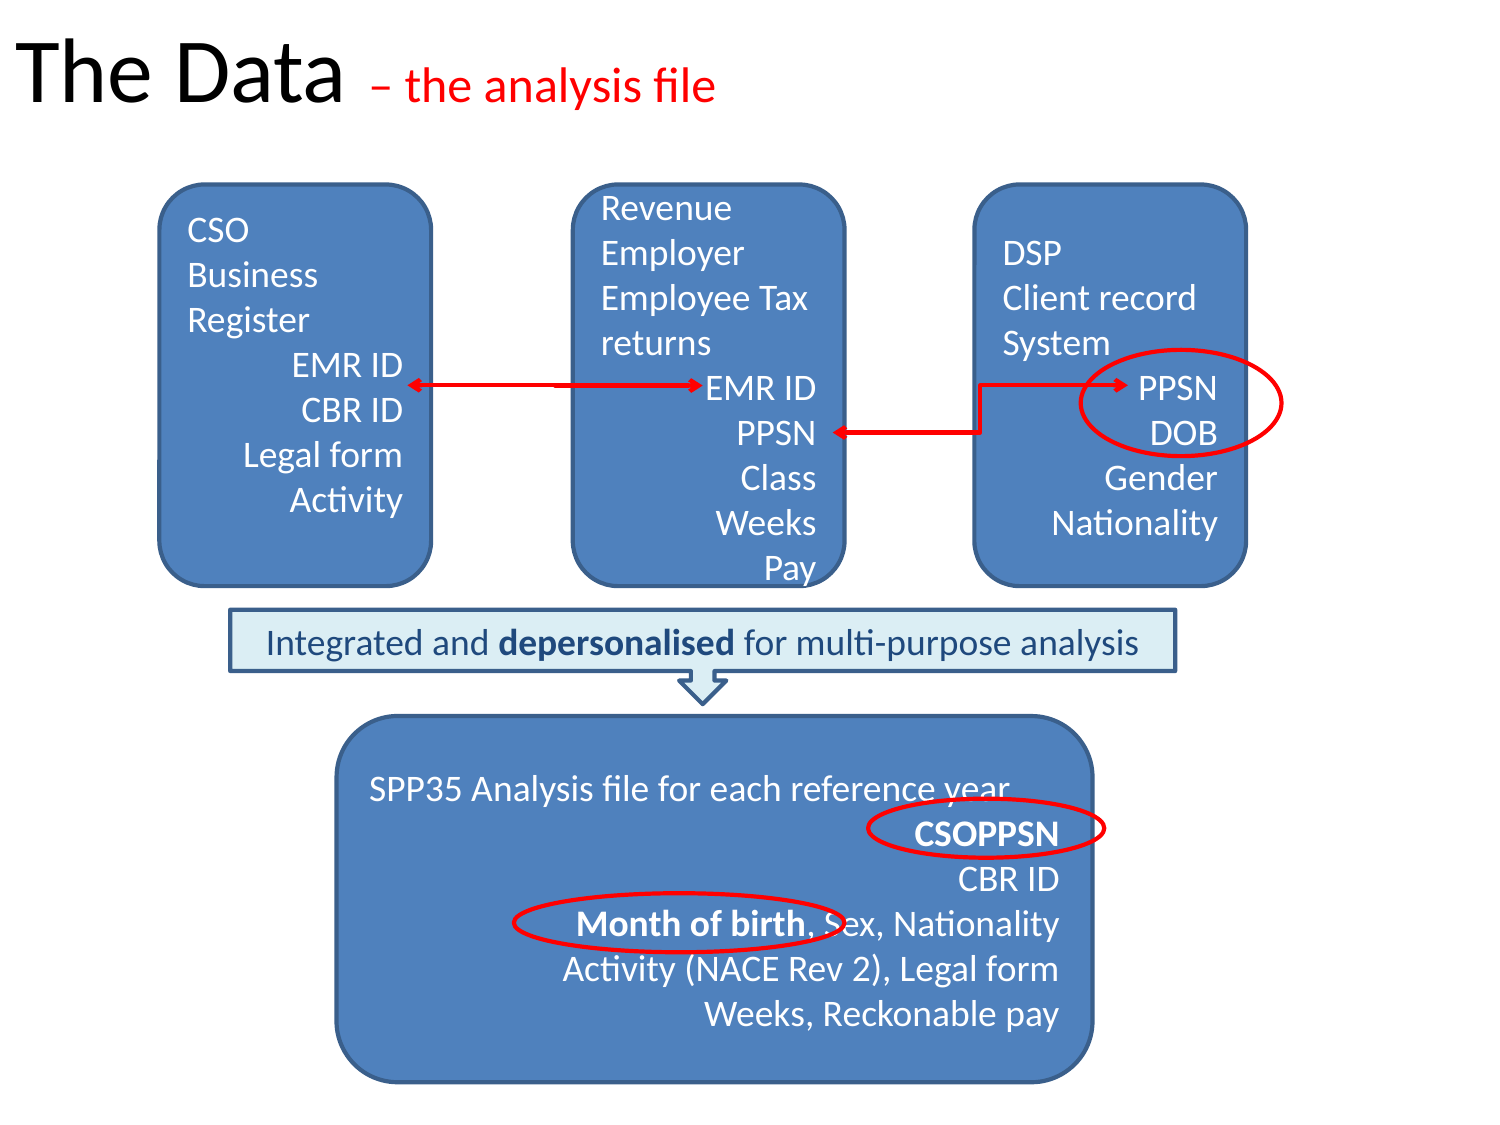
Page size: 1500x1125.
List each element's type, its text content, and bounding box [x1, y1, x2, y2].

text_box DSP Client record System PPSN DOB Gender Nationality [972, 182, 1249, 383]
text_box [866, 796, 1107, 860]
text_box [832, 385, 1129, 433]
text_box SPP35 Analysis file for each reference year CSOPPSN CBR ID Month of birth, Sex, Nationality Activity (NACE Rev 2), Legal form Weeks, Reckonable pay [334, 713, 1095, 1085]
text_box Integrated and depersonalised for multi-purpose analysis [228, 607, 1178, 707]
text_box Revenue Employer Employee Tax returns EMR ID PPSN Class Weeks Pay [570, 182, 847, 589]
text_box CSO Business Register EMR ID CBR ID Legal form Activity [157, 182, 434, 589]
text_box DSP Client record System PPSN DOB Gender Nationality [972, 441, 1249, 589]
title The Data – the analysis file [0, 0, 1350, 160]
text_box [511, 891, 847, 955]
text_box [1085, 347, 1284, 459]
